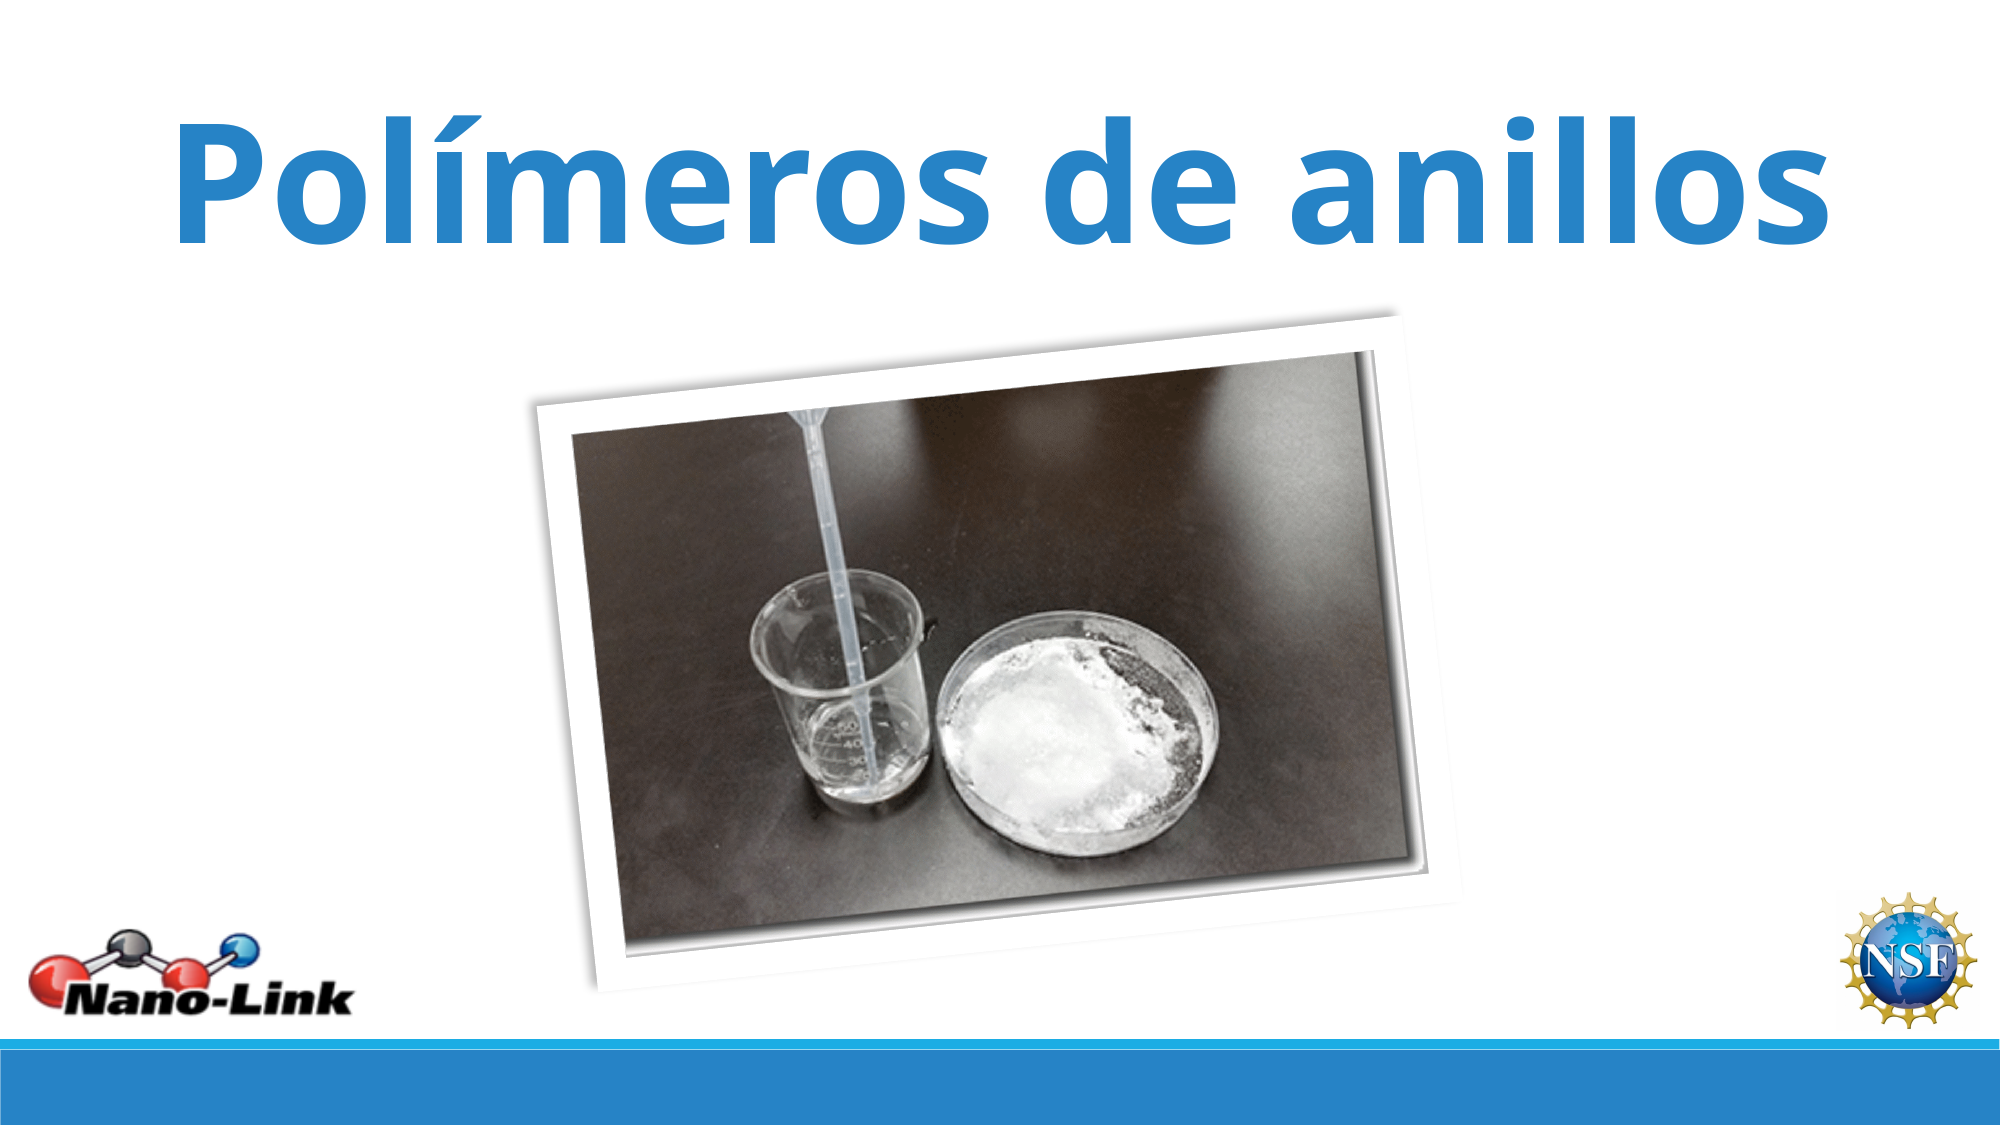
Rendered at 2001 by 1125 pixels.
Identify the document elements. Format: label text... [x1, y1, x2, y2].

picture [19, 916, 374, 1032]
text_box Polímeros de anillos [0, 72, 2000, 314]
picture [573, 351, 1428, 957]
picture [1835, 889, 1981, 1032]
